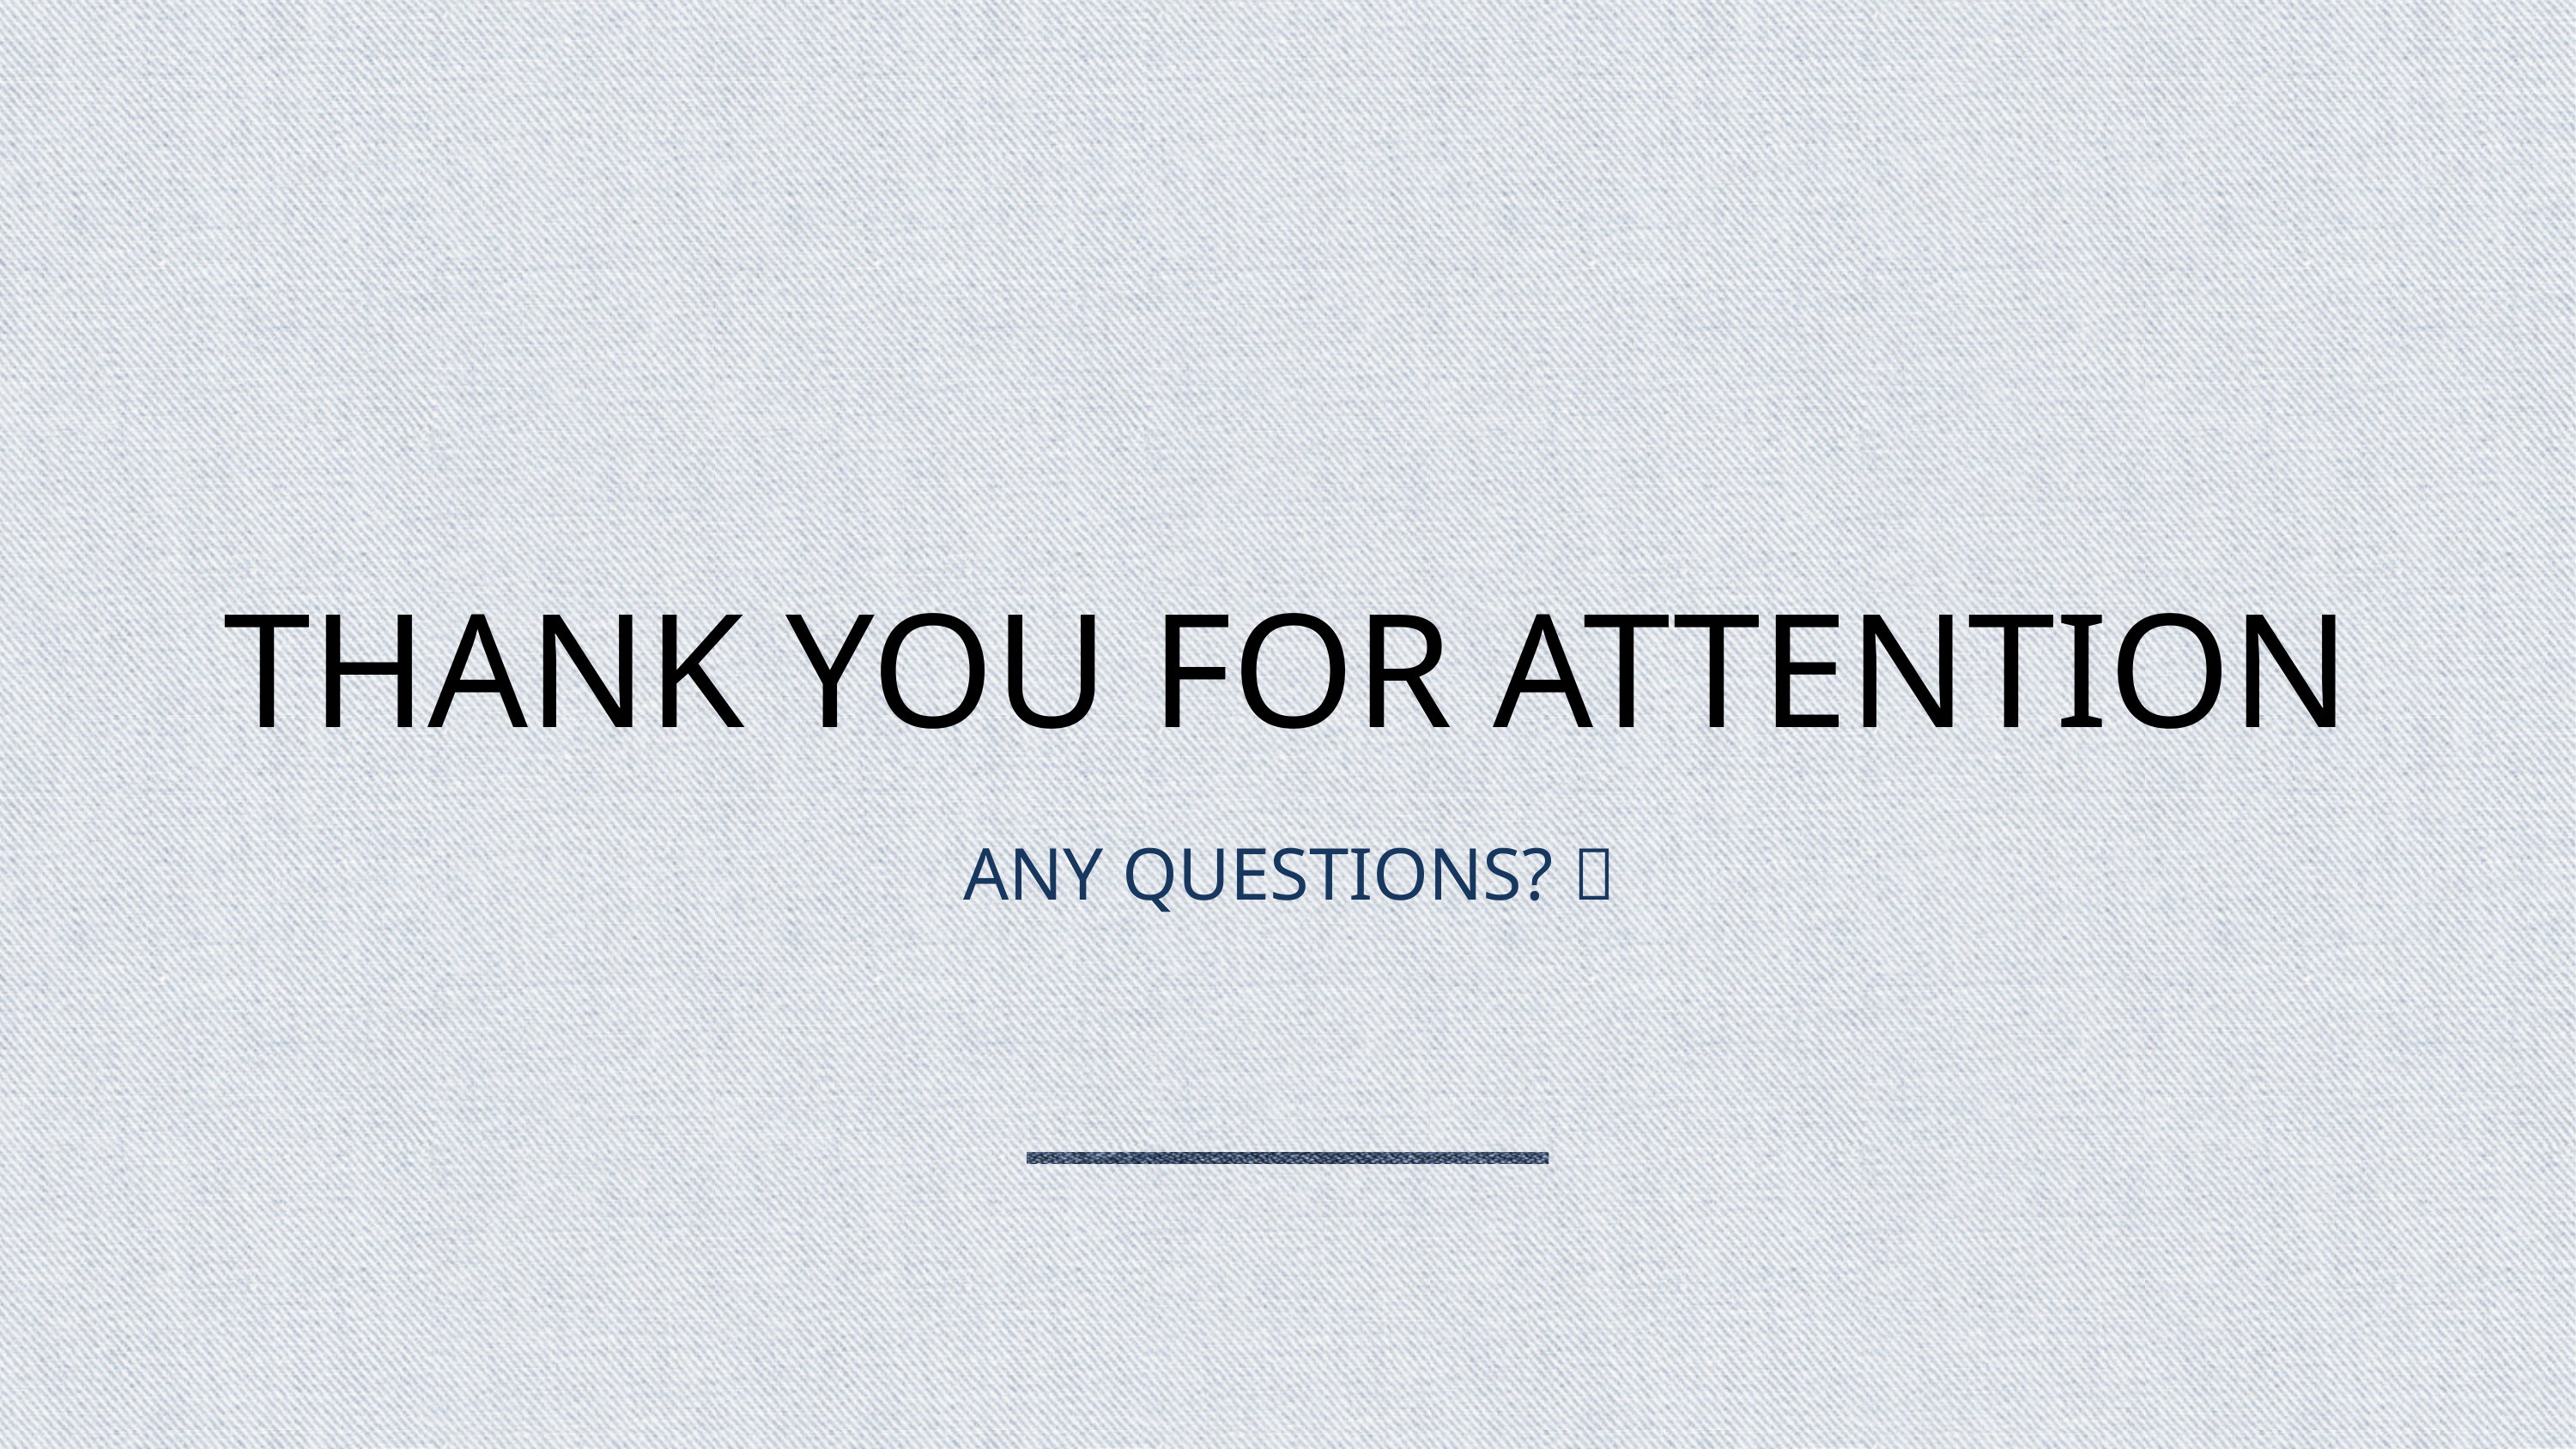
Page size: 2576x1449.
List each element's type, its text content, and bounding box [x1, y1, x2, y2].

list ANY QUESTIONS?  [194, 804, 2385, 951]
picture [0, 0, 2576, 1449]
title THANK YOU FOR ATTENTION [193, 454, 2383, 766]
